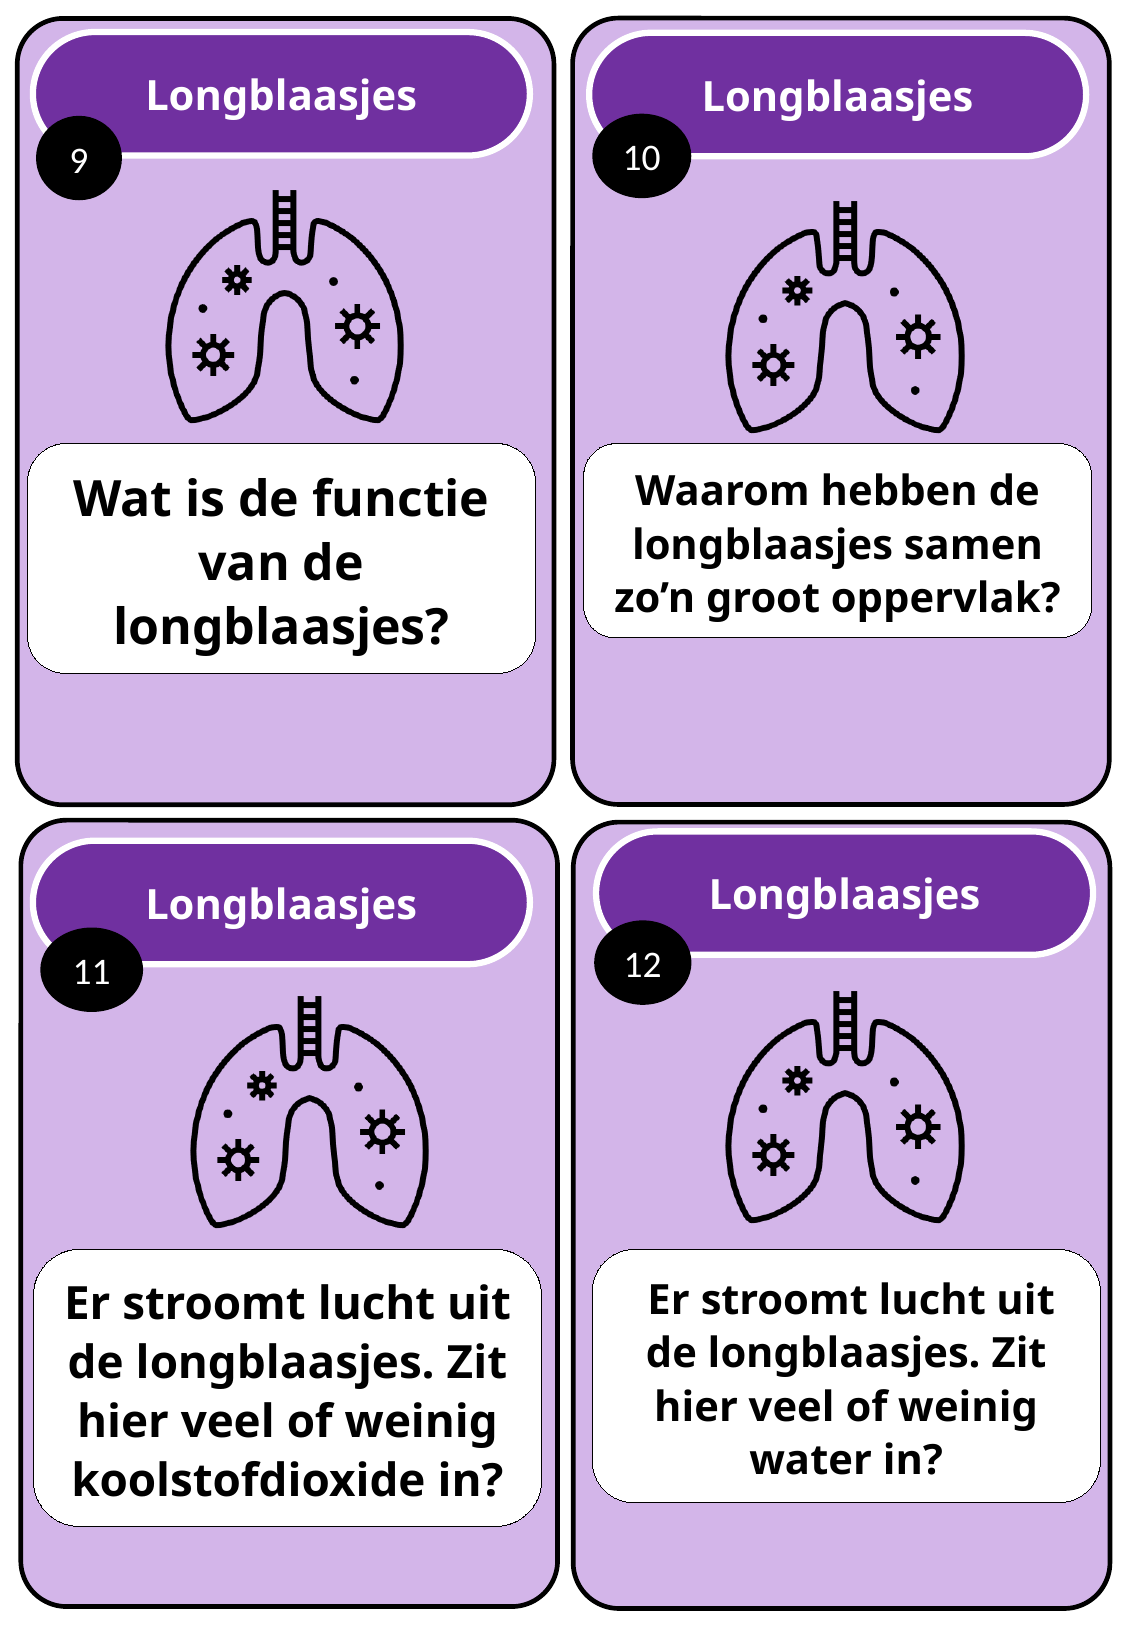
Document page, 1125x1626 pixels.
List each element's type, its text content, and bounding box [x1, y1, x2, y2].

text_box Longblaasjes [31, 839, 531, 966]
text_box Wat is de functie van de longblaasjes? [27, 443, 536, 674]
text_box Longblaasjes [588, 31, 1088, 158]
text_box 11 [40, 927, 144, 1012]
text_box Longblaasjes [595, 830, 1095, 956]
text_box 12 [594, 920, 692, 1005]
text_box Er stroomt lucht uit de longblaasjes. Zit hier veel of weinig water in? [592, 1249, 1101, 1503]
text_box [16, 17, 555, 806]
text_box 9 [36, 115, 122, 201]
text_box [571, 17, 1111, 806]
picture [701, 963, 988, 1250]
text_box 10 [592, 113, 692, 199]
text_box Longblaasjes [31, 30, 531, 157]
picture [141, 163, 427, 450]
picture [166, 969, 452, 1255]
text_box Er stroomt lucht uit de longblaasjes. Zit hier veel of weinig koolstofdioxide in? [33, 1249, 542, 1527]
text_box [19, 819, 559, 1608]
text_box [572, 821, 1111, 1610]
picture [701, 174, 988, 460]
text_box Waarom hebben de longblaasjes samen zo’n groot oppervlak? [583, 443, 1092, 638]
